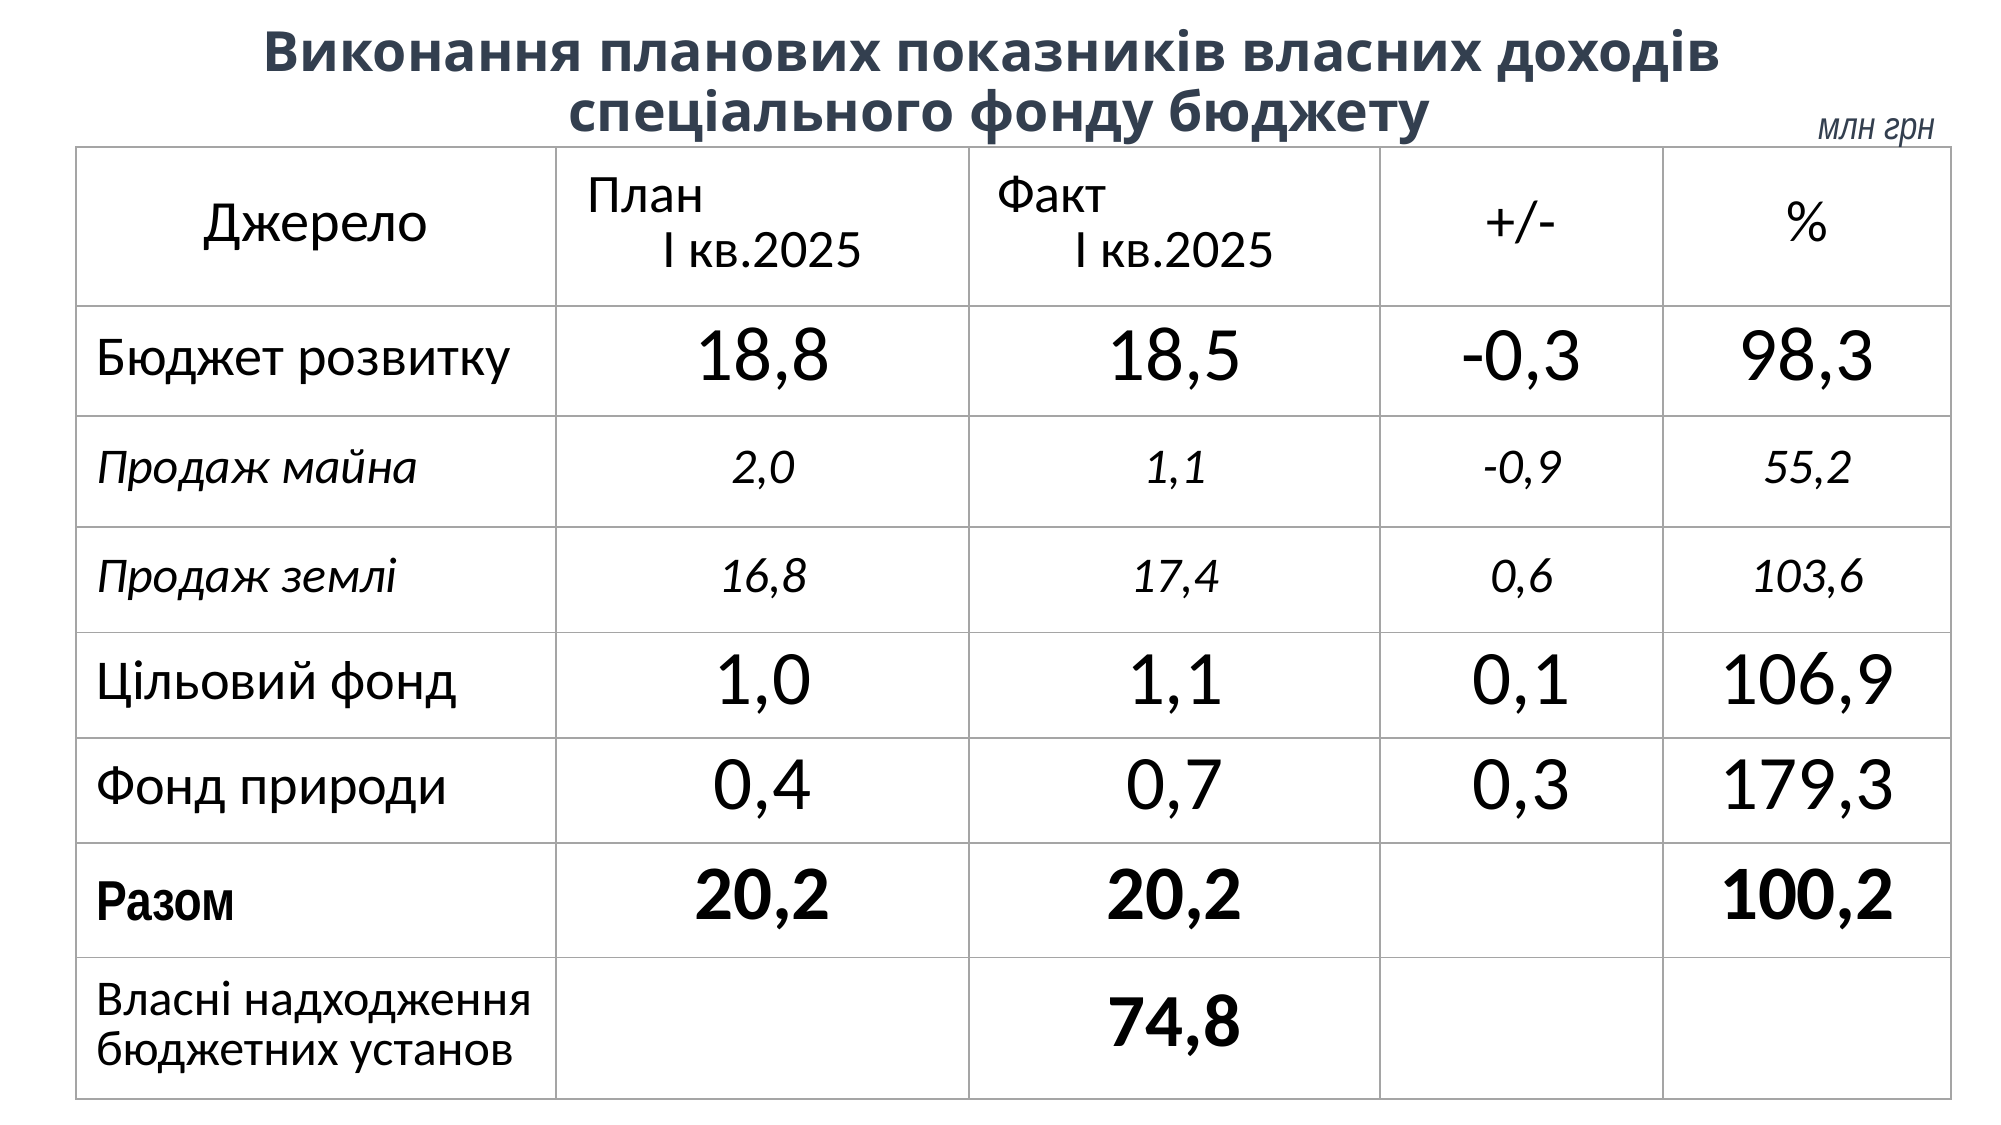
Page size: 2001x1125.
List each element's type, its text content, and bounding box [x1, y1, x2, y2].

table_cell 16,8 [557, 528, 968, 632]
table_header Джерело [77, 157, 555, 305]
table_cell Продаж землі [77, 528, 555, 632]
table_cell 0,3 [1381, 739, 1662, 842]
table_cell 20,2 [970, 844, 1379, 957]
text_box Виконання планових показників власних доходів спеціального фонду бюджету [23, 10, 1977, 157]
table_cell Продаж майна [77, 417, 555, 526]
table_cell Фонд природи [77, 739, 555, 842]
table_cell 106,9 [1664, 633, 1950, 737]
table_cell 98,3 [1664, 307, 1950, 415]
table_cell 74,8 [970, 958, 1379, 1098]
table_cell Цільовий фонд [77, 633, 555, 737]
table_cell 100,2 [1664, 844, 1950, 957]
table_cell 0,4 [557, 739, 968, 842]
table_cell 18,8 [557, 307, 968, 415]
table_cell 2,0 [557, 417, 968, 526]
table_cell [1381, 844, 1662, 957]
table_cell Бюджет розвитку [77, 307, 555, 415]
table_cell [1381, 958, 1662, 1098]
table_cell 0,6 [1381, 528, 1662, 632]
table_header План І кв.2025 [557, 157, 968, 305]
table_cell 0,1 [1381, 633, 1662, 737]
table_cell Разом [77, 844, 555, 957]
table_cell 55,2 [1664, 417, 1950, 526]
table_cell 1,1 [970, 633, 1379, 737]
table_cell -0,9 [1381, 417, 1662, 526]
table_cell 1,0 [557, 633, 968, 737]
table_header +/- [1381, 157, 1662, 305]
table_cell 17,4 [970, 528, 1379, 632]
table_cell 179,3 [1664, 739, 1950, 842]
table_cell 20,2 [557, 844, 968, 957]
table_cell 18,5 [970, 307, 1379, 415]
table_cell 0,7 [970, 739, 1379, 842]
table_header Факт І кв.2025 [970, 157, 1379, 305]
table_cell 103,6 [1664, 528, 1950, 632]
table_cell Власні надходження бюджетних установ [77, 958, 555, 1098]
table_cell -0,3 [1381, 307, 1662, 415]
table_cell [1664, 958, 1950, 1098]
table_header % [1664, 157, 1950, 305]
table_cell 1,1 [970, 417, 1379, 526]
table_cell [557, 958, 968, 1098]
